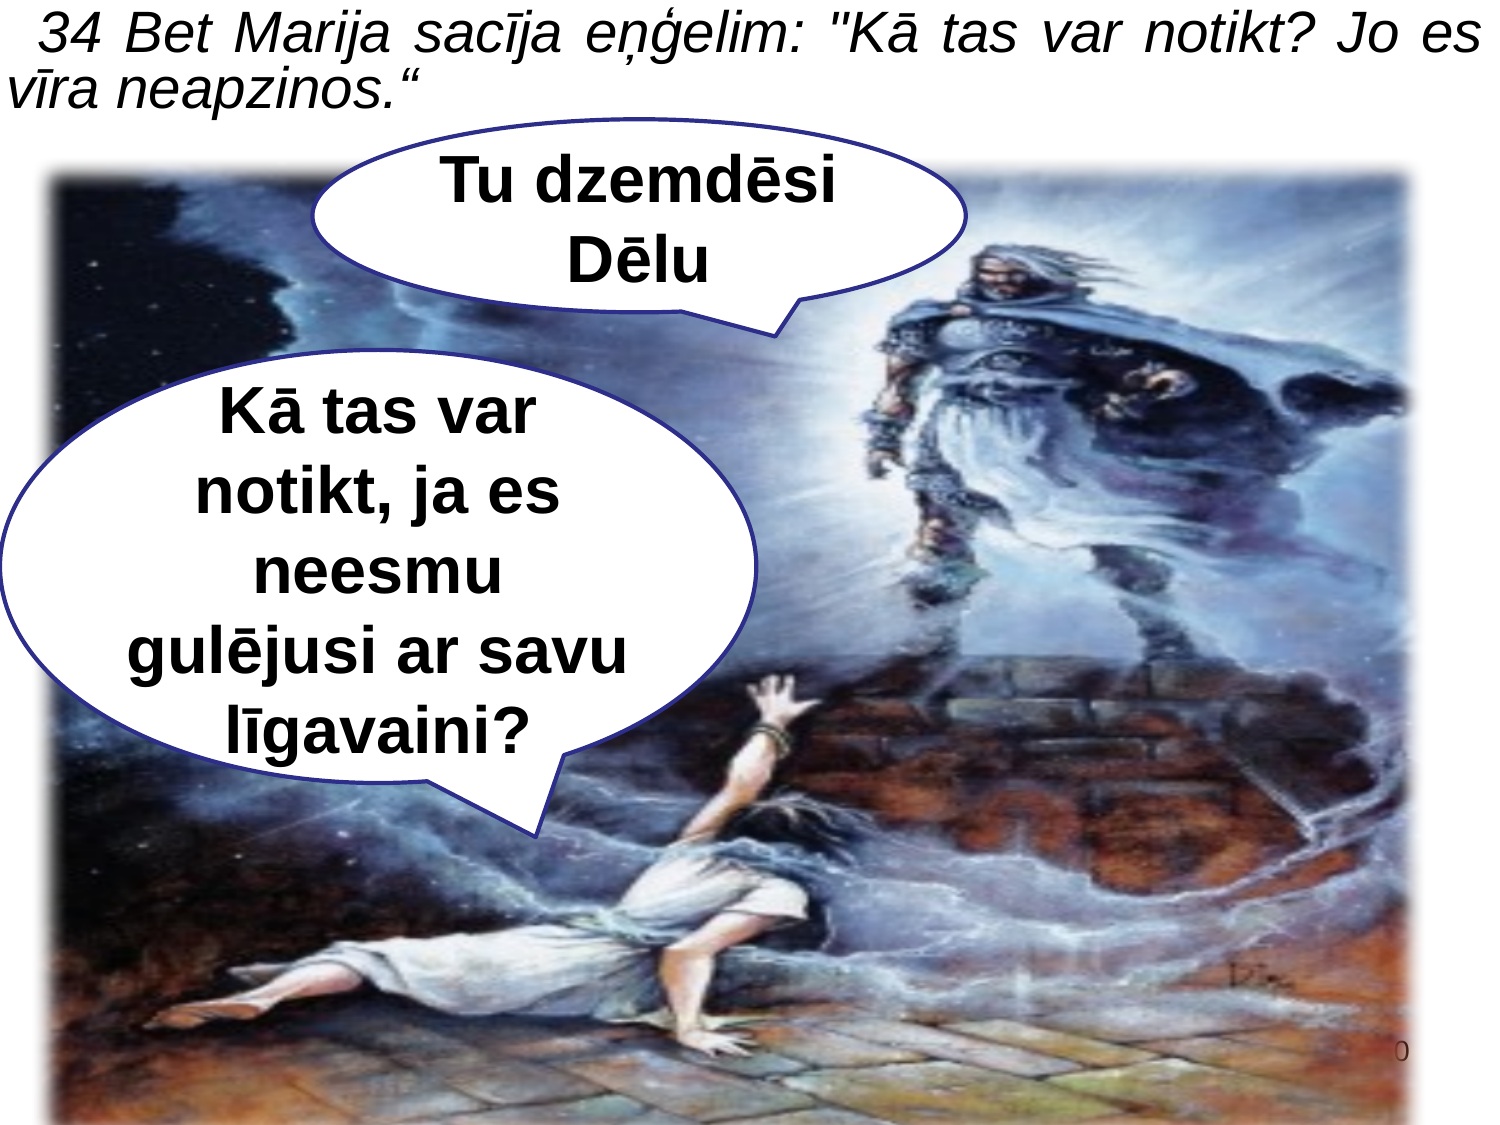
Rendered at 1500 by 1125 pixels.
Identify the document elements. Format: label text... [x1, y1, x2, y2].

list 34 Bet Marija sacīja eņģelim: "Kā tas var notikt? Jo es vīra neapzinos.“ [0, 0, 1500, 256]
text_box Tu dzemdēsi Dēlu [379, 117, 899, 155]
picture [31, 156, 1426, 1125]
text_box Kā tas var notikt, ja es neesmu gulējusi ar savu līgavaini? [0, 483, 26, 650]
